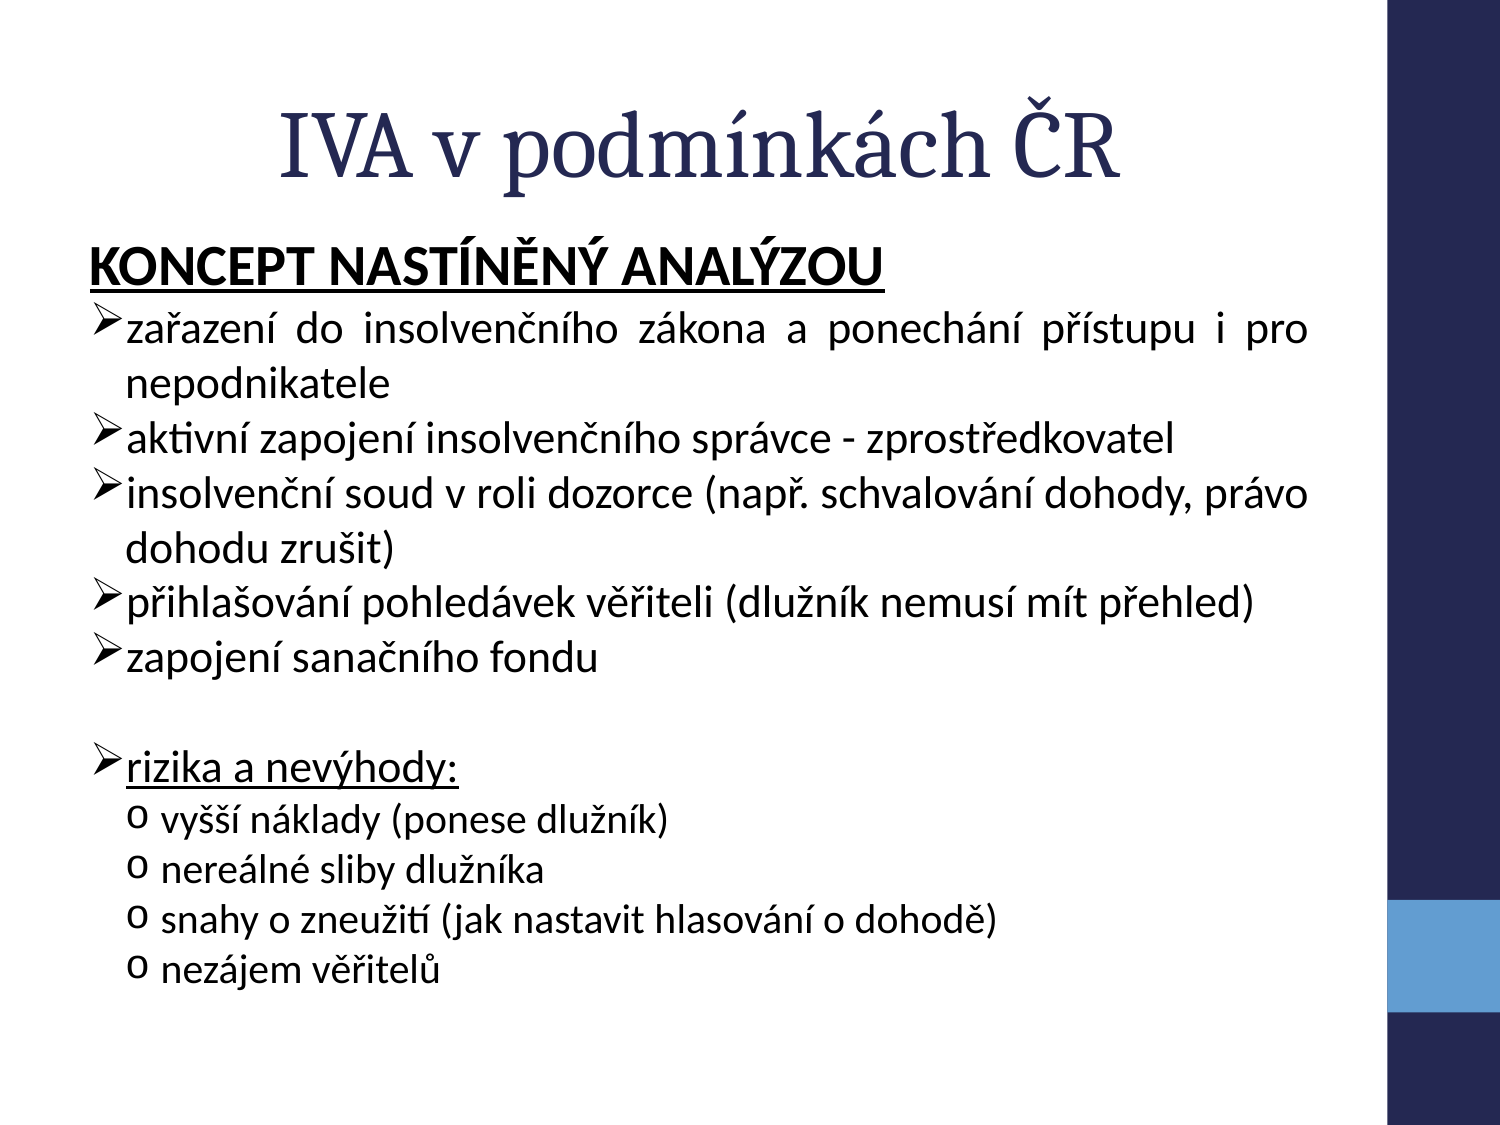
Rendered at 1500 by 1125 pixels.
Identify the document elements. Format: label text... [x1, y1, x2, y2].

text_box IVA v podmínkách ČR [74, 45, 1325, 219]
text_box KONCEPT NASTÍNĚNÝ ANALÝZOU zařazení do insolvenčního zákona a ponechání přístupu i pro nepodnikatele aktivní zapojení insolvenčního správce - zprostředkovatel insolvenční soud v roli dozorce (např. schvalování dohody, právo dohodu zrušit) přihlašování pohledávek věřiteli (dlužník nemusí mít přehled) zapojení sanačního fondu rizika a nevýhody: vyšší náklady (ponese dlužník) nereálné sliby dlužníka snahy o zneužití (jak nastavit hlasování o dohodě) nezájem věřitelů [74, 219, 1325, 1050]
